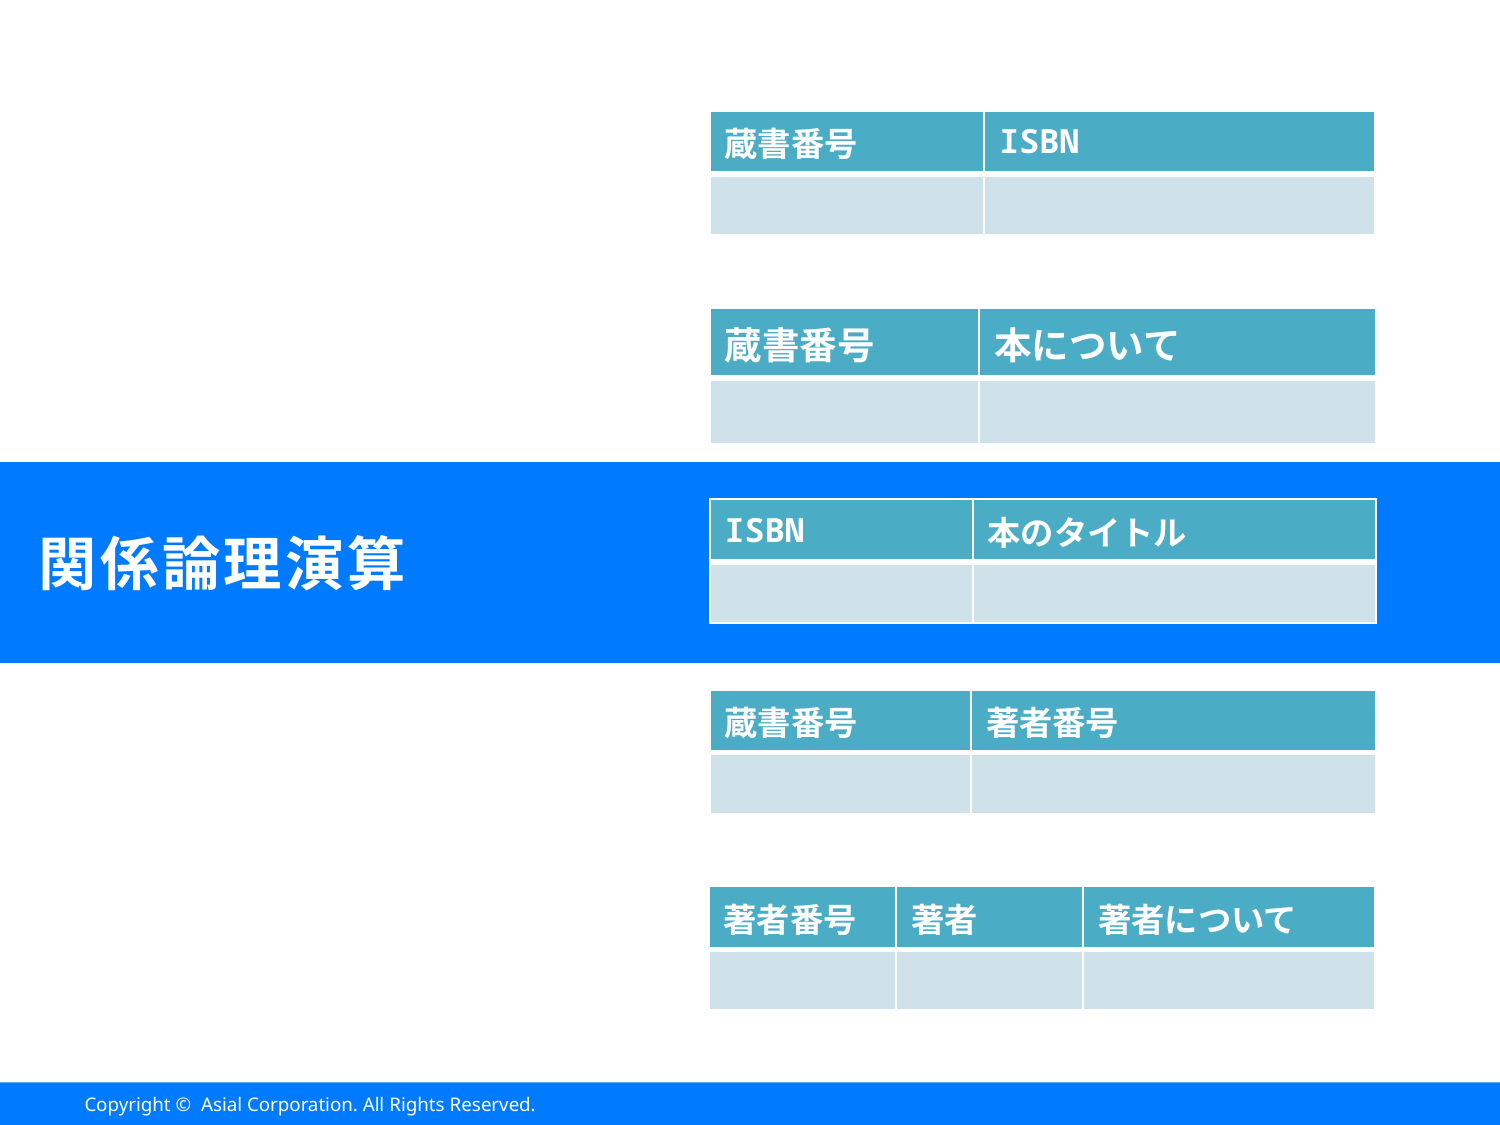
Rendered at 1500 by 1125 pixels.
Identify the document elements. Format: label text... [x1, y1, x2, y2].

table_header 蔵書番号 [711, 309, 978, 375]
table_cell [974, 565, 1375, 622]
table_cell [711, 755, 970, 813]
table_cell [985, 177, 1374, 234]
title 関係論理演算 [23, 462, 1500, 663]
table_header 著者について [1084, 887, 1374, 947]
table_header ISBN [711, 500, 972, 559]
table_header 蔵書番号 [711, 691, 970, 750]
table_cell [711, 565, 972, 622]
table_header 著者番号 [710, 887, 895, 947]
table_header 本のタイトル [974, 500, 1375, 559]
table_cell [711, 177, 983, 234]
table_header 著者 [897, 887, 1082, 947]
table_cell [1084, 952, 1374, 1009]
table_cell [980, 381, 1375, 443]
table_cell [897, 952, 1082, 1009]
table_cell [972, 755, 1375, 813]
table_header 著者番号 [972, 691, 1375, 750]
table_header 本について [980, 309, 1375, 375]
table_header ISBN [985, 112, 1374, 171]
table_cell [711, 381, 978, 443]
table_header 蔵書番号 [711, 112, 983, 171]
table_cell [710, 952, 895, 1009]
